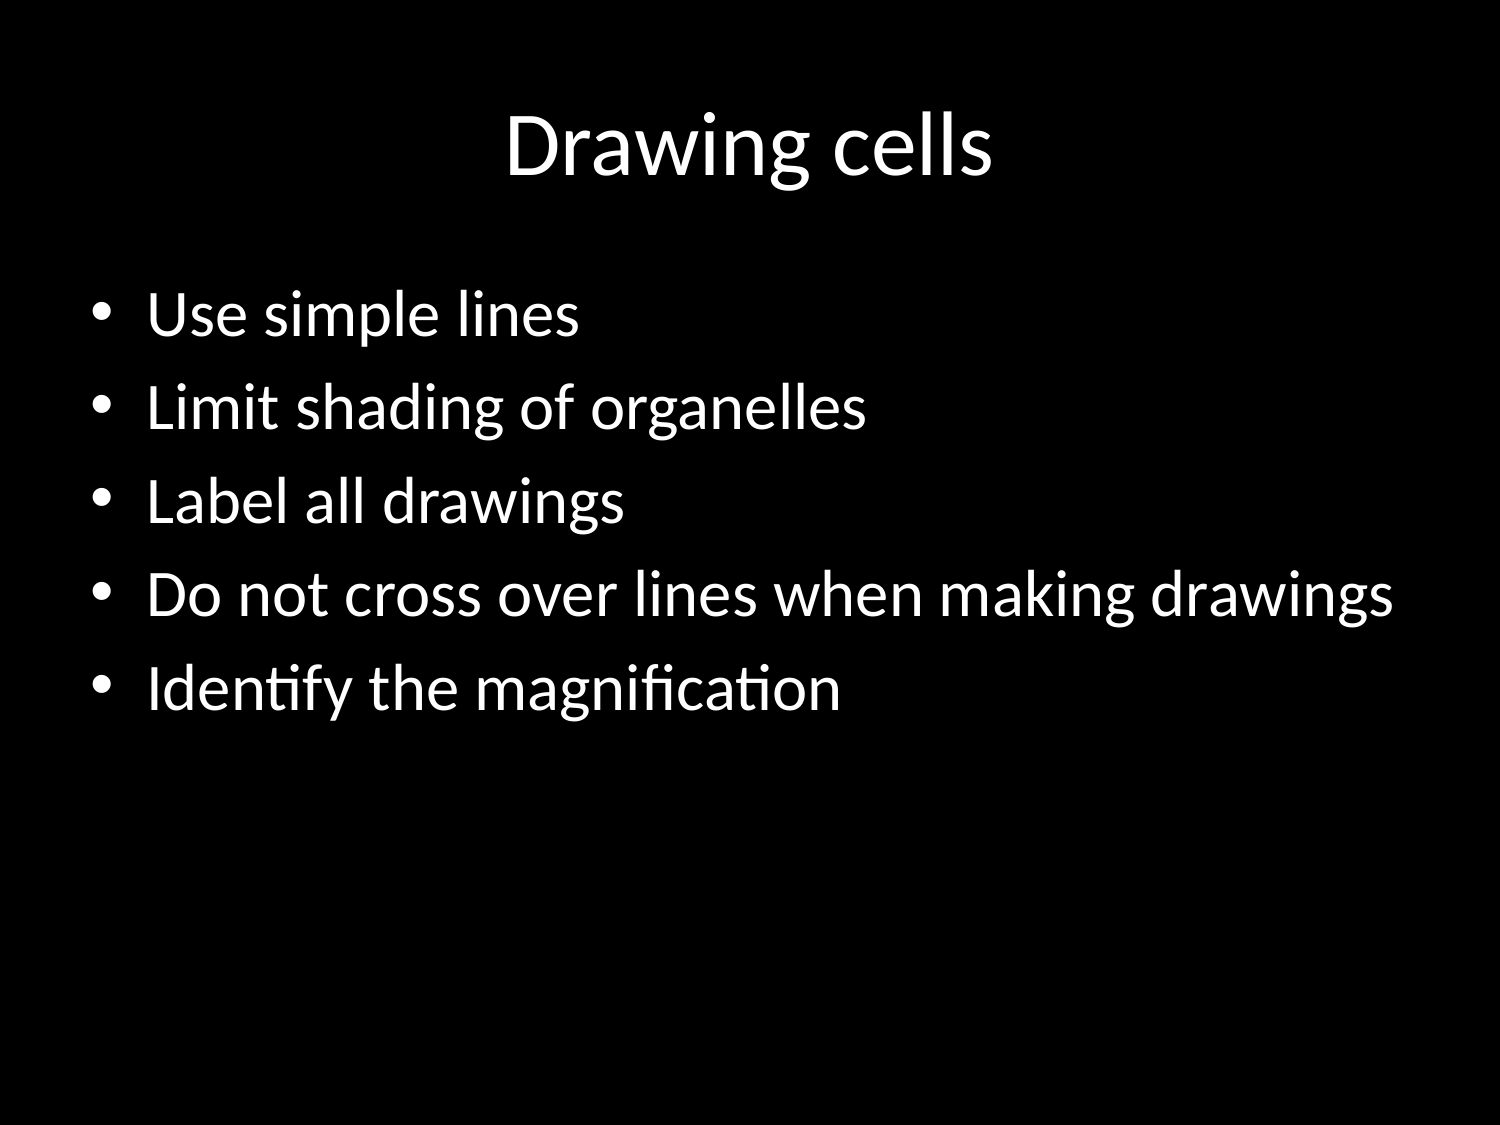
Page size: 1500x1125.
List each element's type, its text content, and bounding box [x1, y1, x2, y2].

title Drawing cells [75, 45, 1425, 233]
list Use simple lines Limit shading of organelles Label all drawings Do not cross over lines when making drawings Identify the magnification [75, 262, 1425, 1005]
